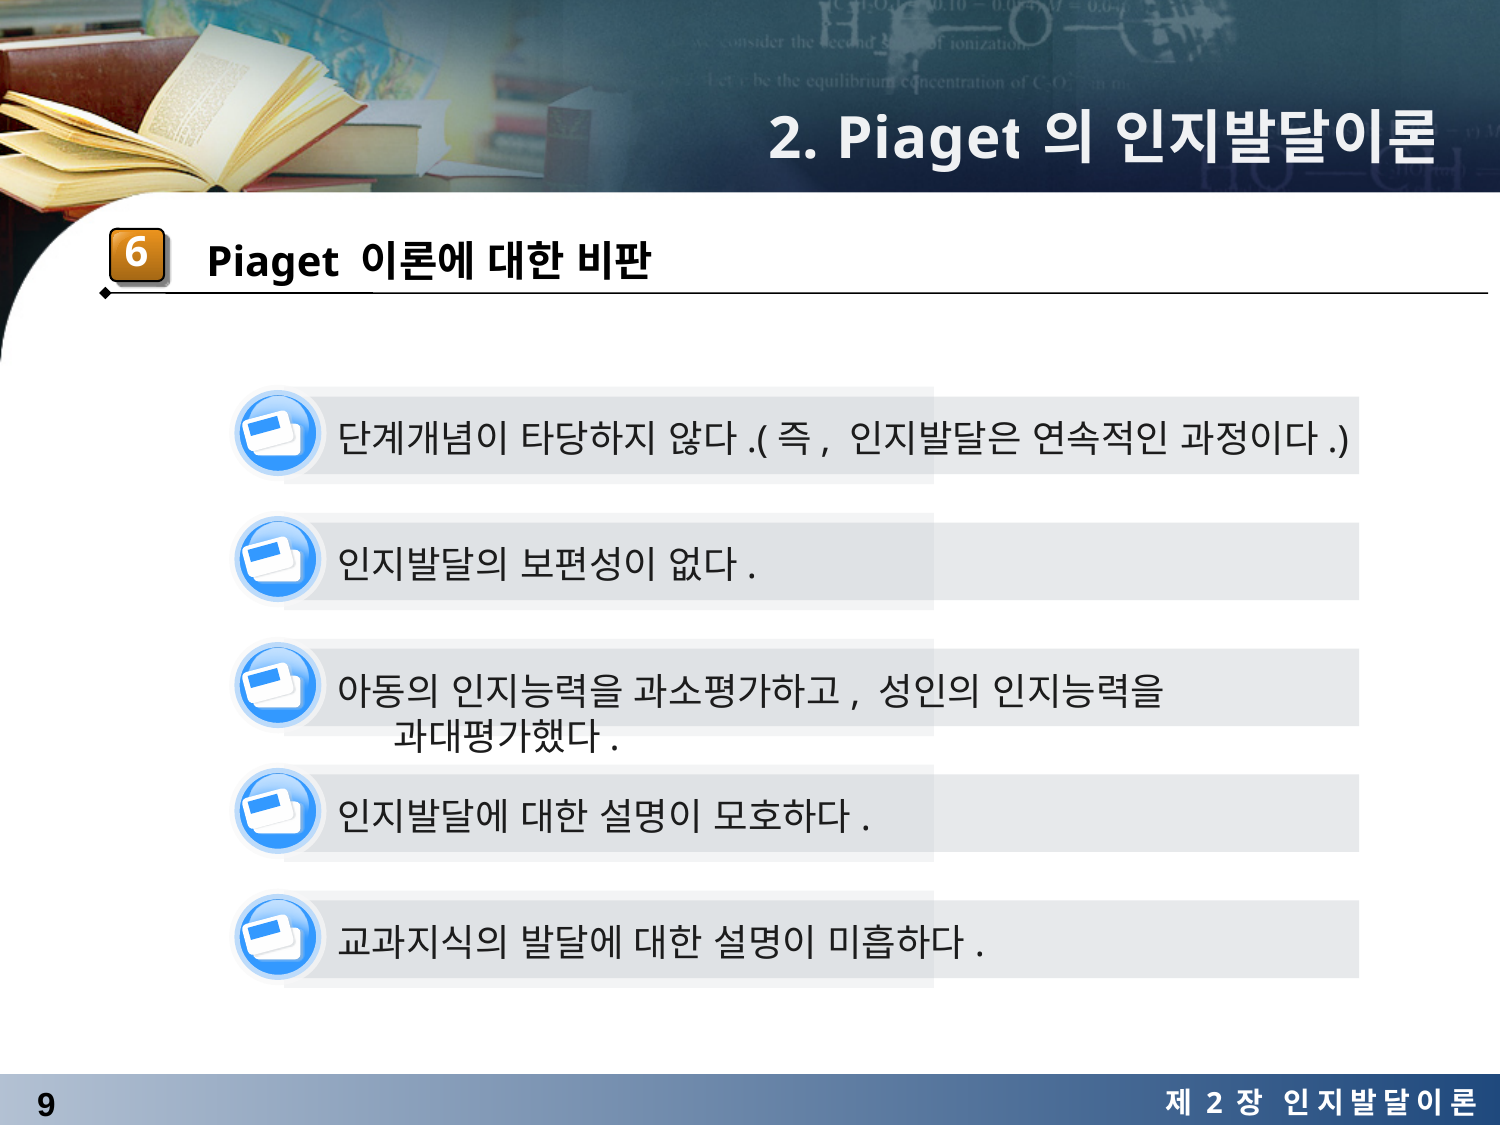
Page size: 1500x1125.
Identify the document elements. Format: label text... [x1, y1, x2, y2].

text_box 2. Piaget의 인지발달이론 [753, 93, 1456, 178]
slide_number 9 [0, 1075, 116, 1120]
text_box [234, 764, 1395, 863]
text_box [105, 216, 1489, 294]
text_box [234, 890, 1395, 989]
picture [0, 0, 1500, 383]
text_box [234, 512, 1395, 611]
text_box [234, 638, 1395, 737]
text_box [234, 386, 1395, 485]
